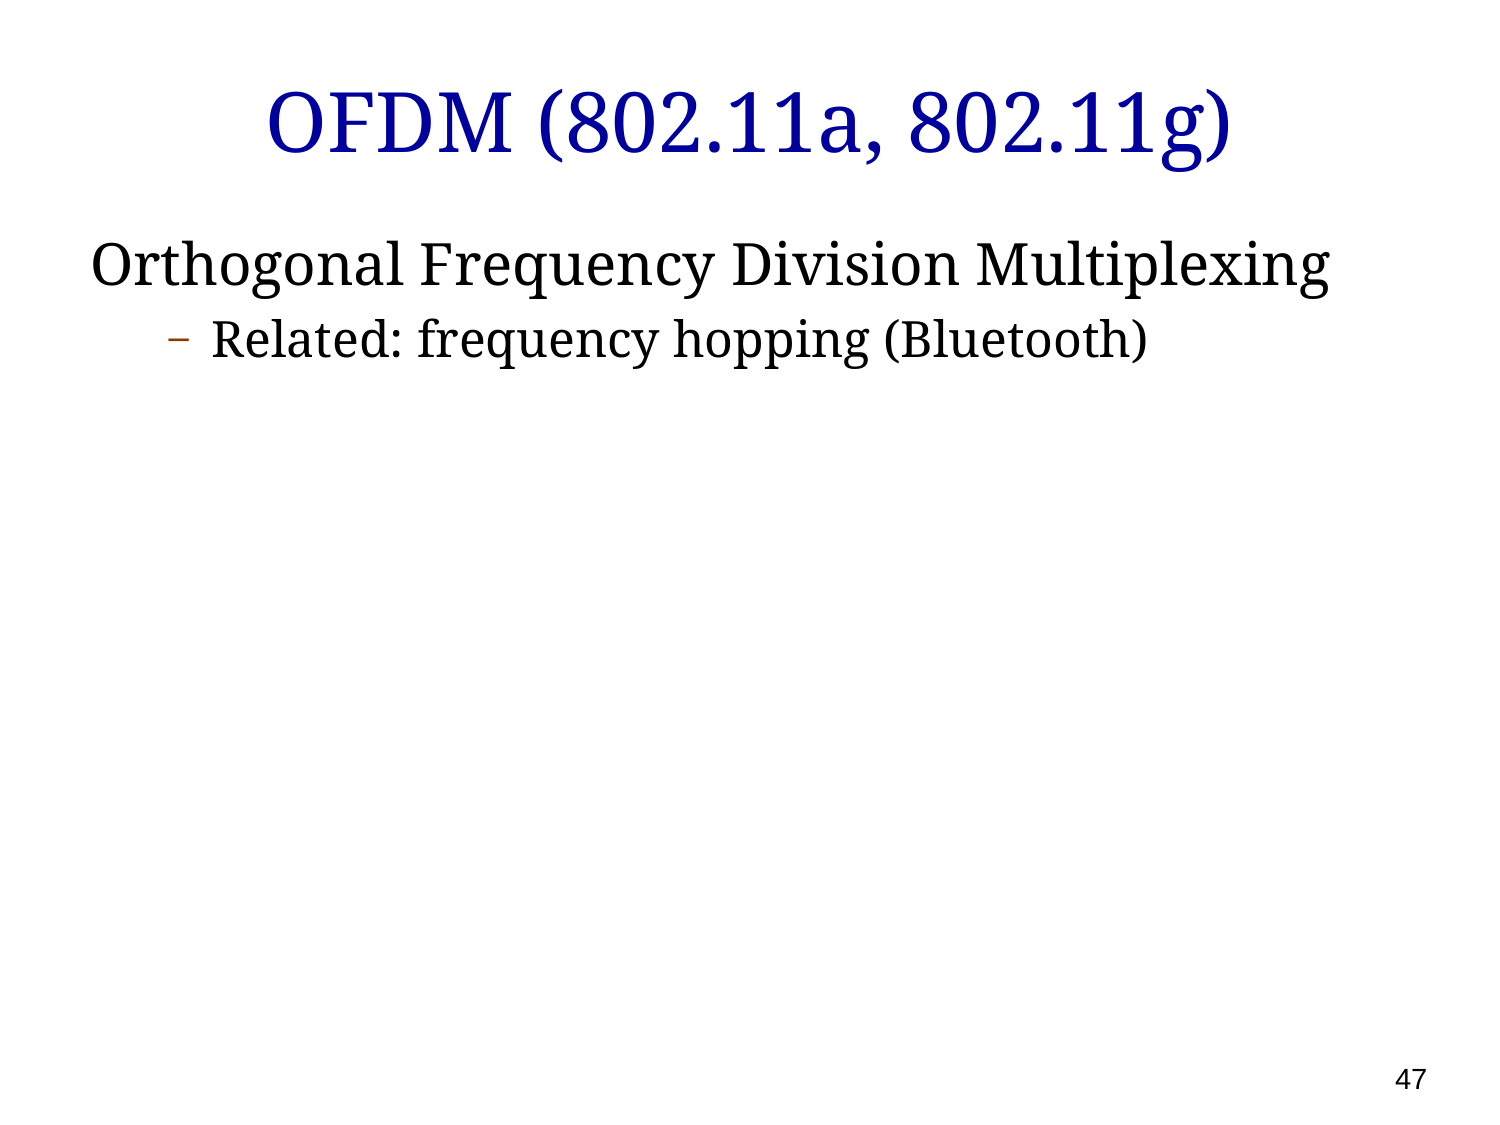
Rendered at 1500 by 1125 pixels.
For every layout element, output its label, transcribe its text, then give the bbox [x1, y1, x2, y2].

list Orthogonal Frequency Division Multiplexing Related: frequency hopping (Bluetooth) [74, 219, 1426, 963]
slide_number 47 [1092, 1024, 1443, 1103]
title OFDM (802.11a, 802.11g) [74, 47, 1426, 191]
